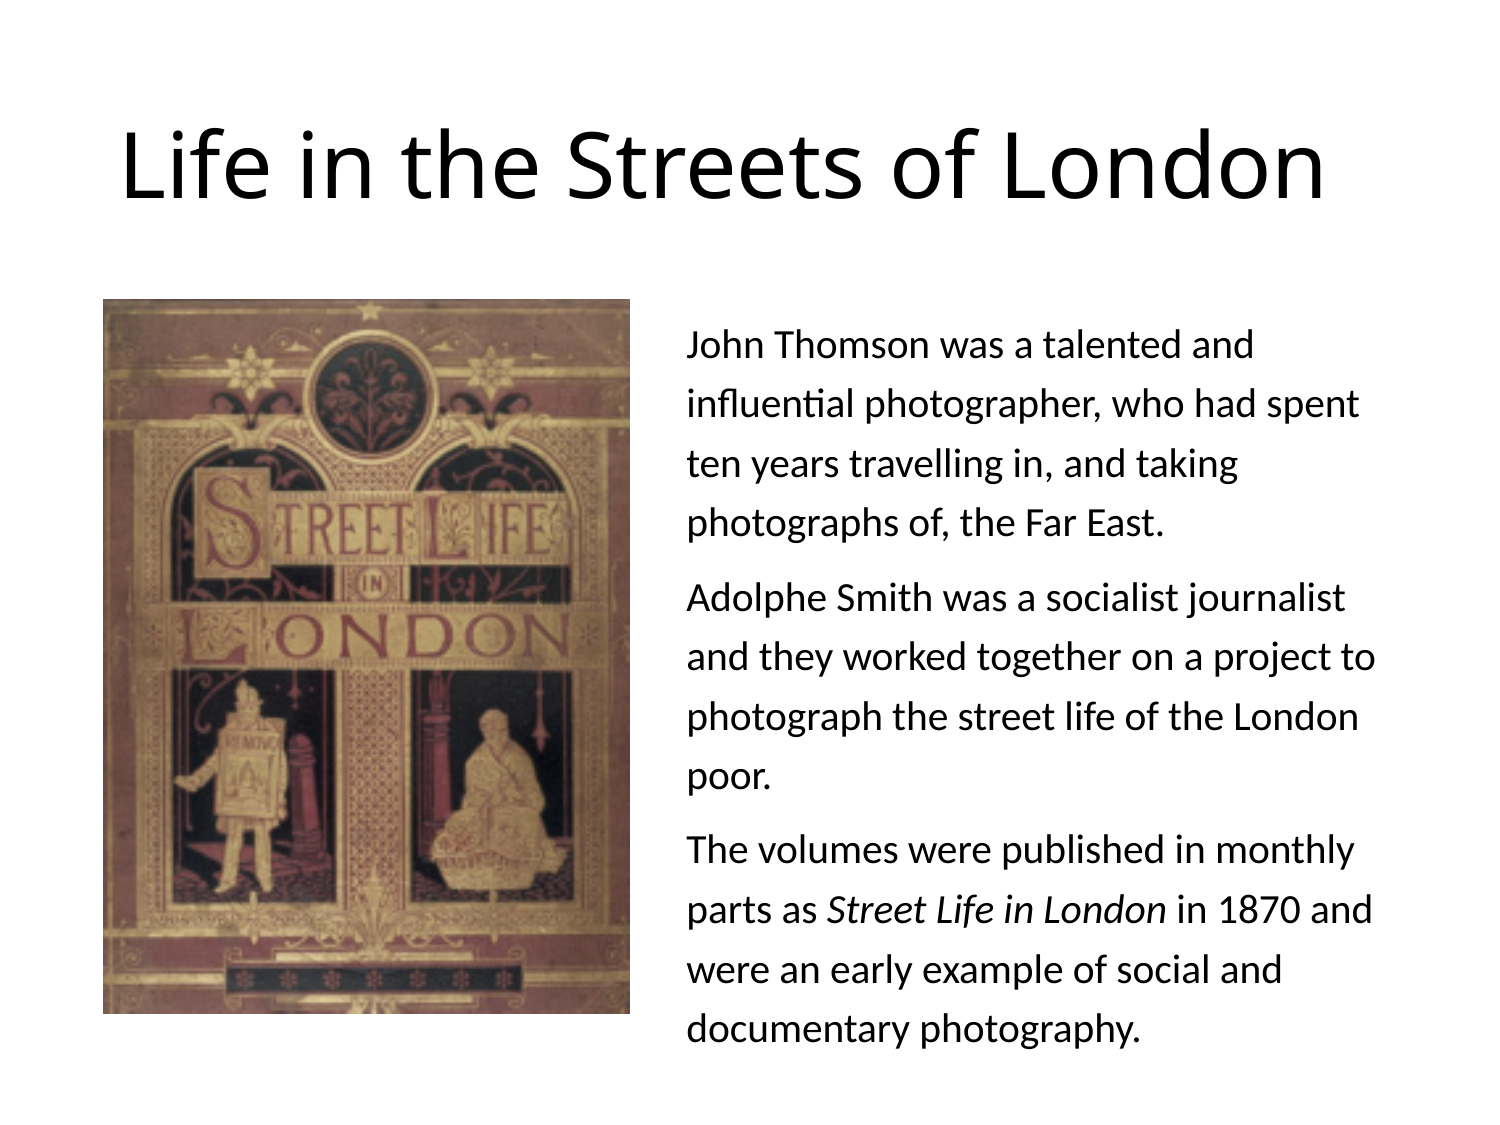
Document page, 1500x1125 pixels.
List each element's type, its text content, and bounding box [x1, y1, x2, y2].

list John Thomson was a talented and influential photographer, who had spent ten years travelling in, and taking photographs of, the Far East. Adolphe Smith was a socialist journalist and they worked together on a project to photograph the street life of the London poor. The volumes were published in monthly parts as Street Life in London in 1870 and were an early example of social and documentary photography. [671, 299, 1424, 1066]
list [103, 299, 630, 1014]
title Life in the Streets of London [103, 59, 1397, 278]
